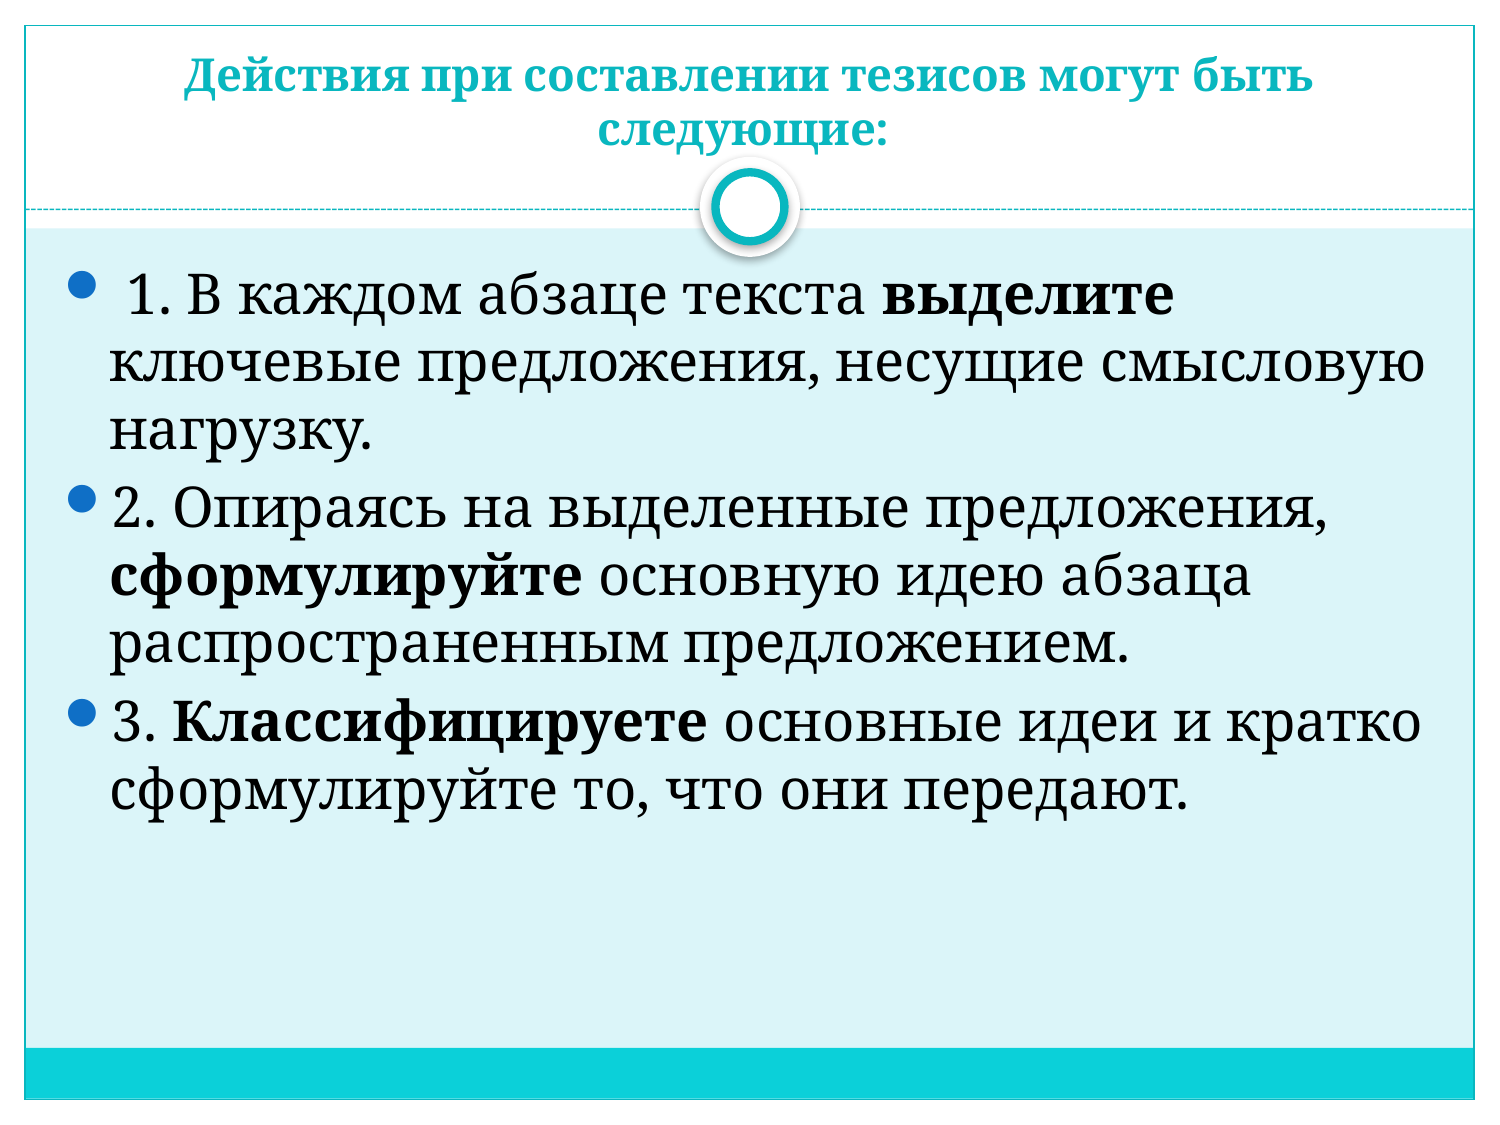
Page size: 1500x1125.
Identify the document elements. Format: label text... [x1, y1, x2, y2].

list 1. В каждом абзаце текста выделите ключевые предложения, несущие смысловую нагрузку. 2. Опираясь на выделенные предложения, сформулируйте основную идею абзаца распространенным предложением. 3. Классифицируете основные идеи и кратко сформулируйте то, что они передают. [49, 250, 1445, 1001]
title Действия при составлении тезисов могут быть следующие: [49, 37, 1450, 162]
